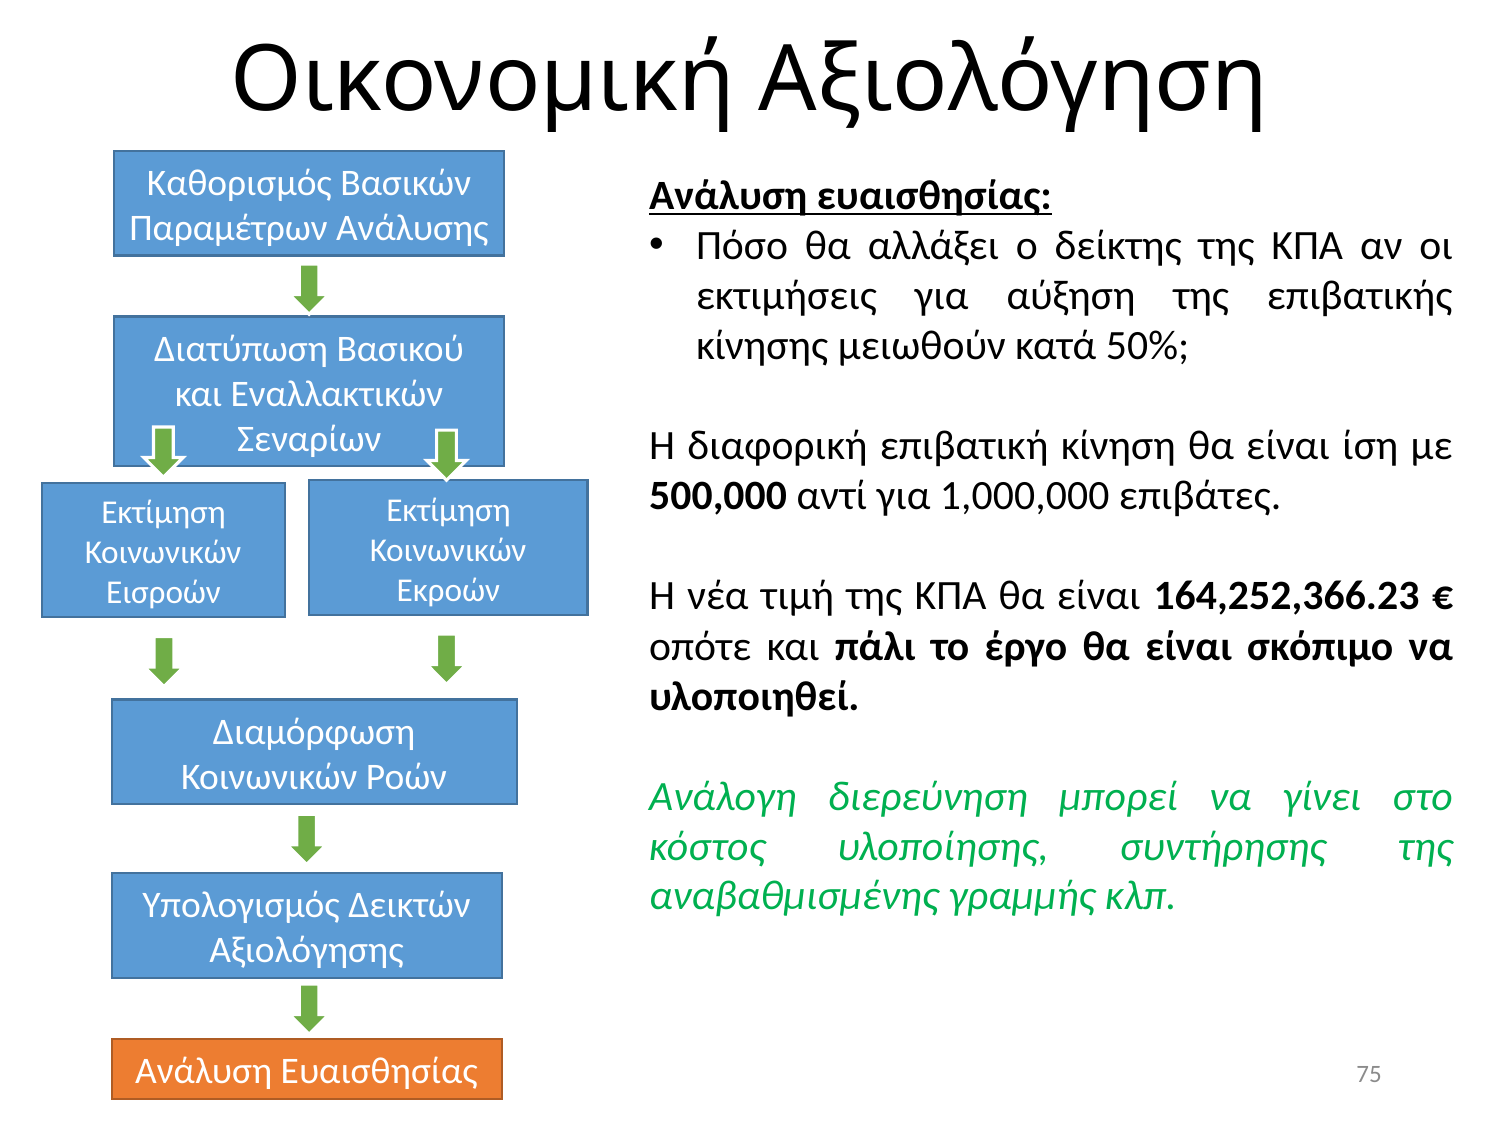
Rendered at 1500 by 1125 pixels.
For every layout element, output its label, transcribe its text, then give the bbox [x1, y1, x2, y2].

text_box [41, 150, 588, 1100]
slide_number 75 [1059, 1042, 1397, 1103]
text_box Ανάλυση ευαισθησίας: Πόσο θα αλλάξει ο δείκτης της ΚΠΑ αν οι εκτιμήσεις για αύξηση της επιβατικής κίνησης μειωθούν κατά 50%; Η διαφορική επιβατική κίνηση θα είναι ίση με 500,000 αντί για 1,000,000 επιβάτες. Η νέα τιμή της ΚΠΑ θα είναι 164,252,366.23 € οπότε και πάλι το έργο θα είναι σκόπιμο να υλοποιηθεί. Ανάλογη διερεύνηση μπορεί να γίνει στο κόστος υλοποίησης, συντήρησης της αναβαθμισμένης γραμμής κλπ. [634, 160, 1469, 926]
title Οικονομική Αξιολόγηση [0, 0, 1500, 161]
